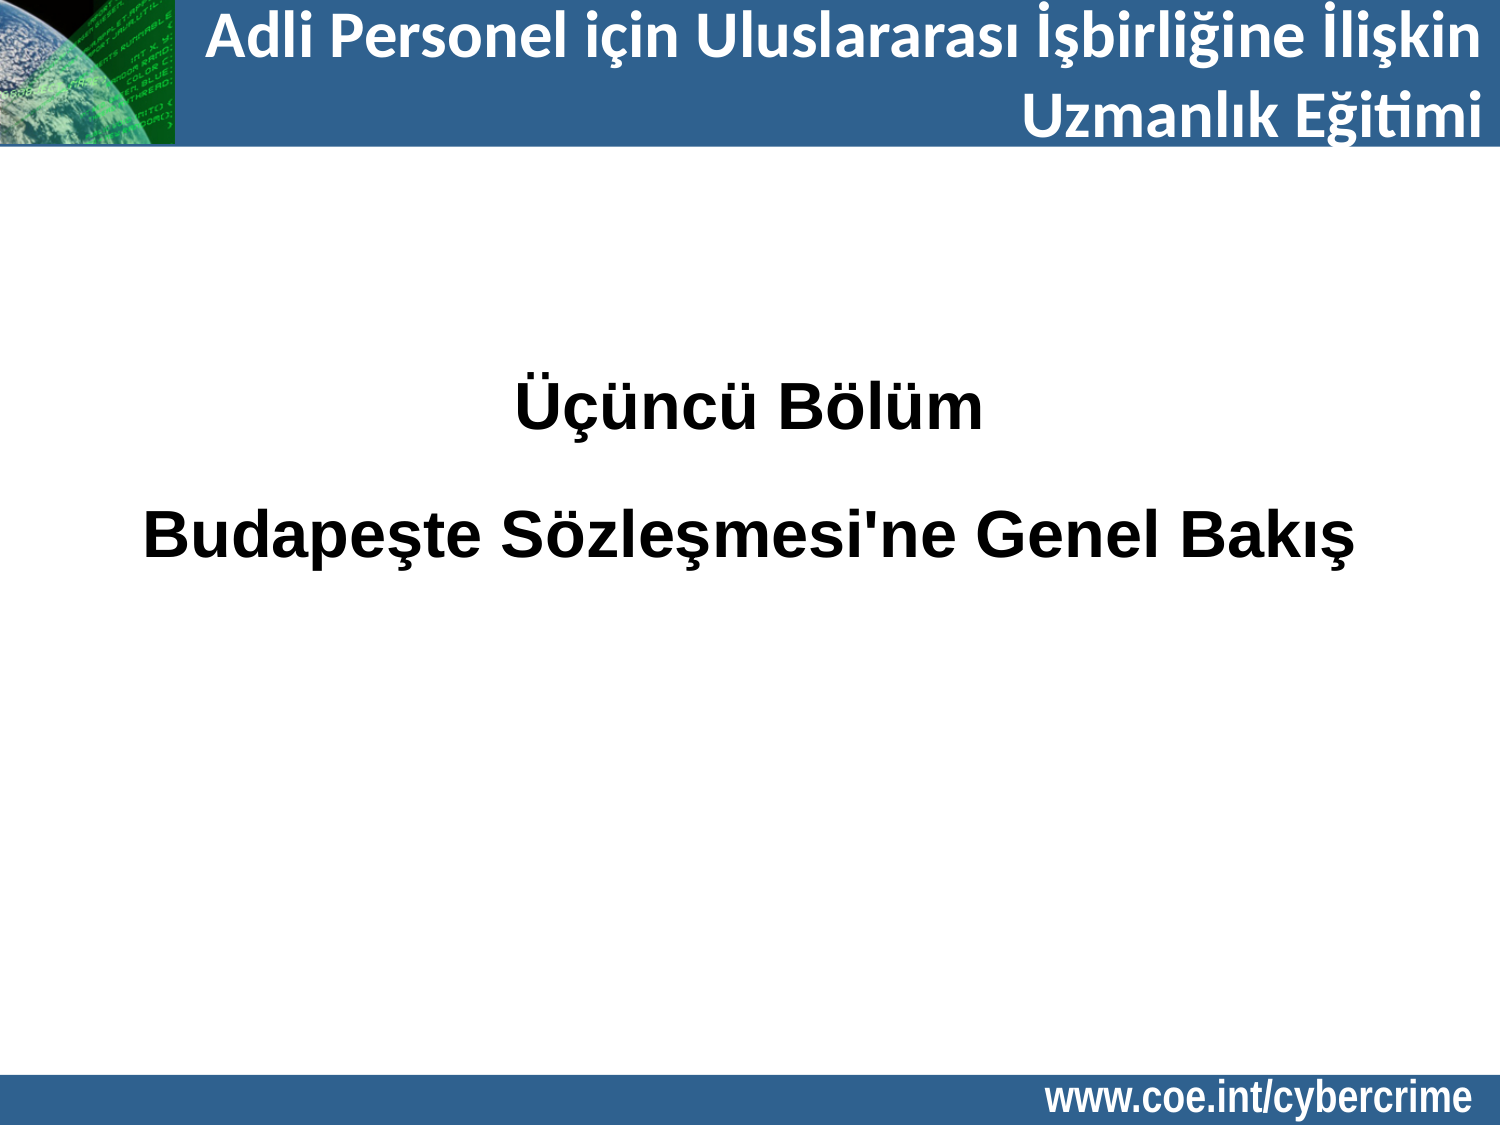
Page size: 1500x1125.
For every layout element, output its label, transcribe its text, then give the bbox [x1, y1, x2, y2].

text_box www.coe.int/cybercrime [1030, 1059, 1500, 1125]
text_box Üçüncü Bölüm Budapeşte Sözleşmesi'ne Genel Bakış [50, 371, 1450, 642]
text_box [0, 1073, 1030, 1125]
text_box Adli Personel için Uluslararası İşbirliğine İlişkin Uzmanlık Eğitimi [177, 0, 1500, 149]
picture [0, 0, 175, 144]
